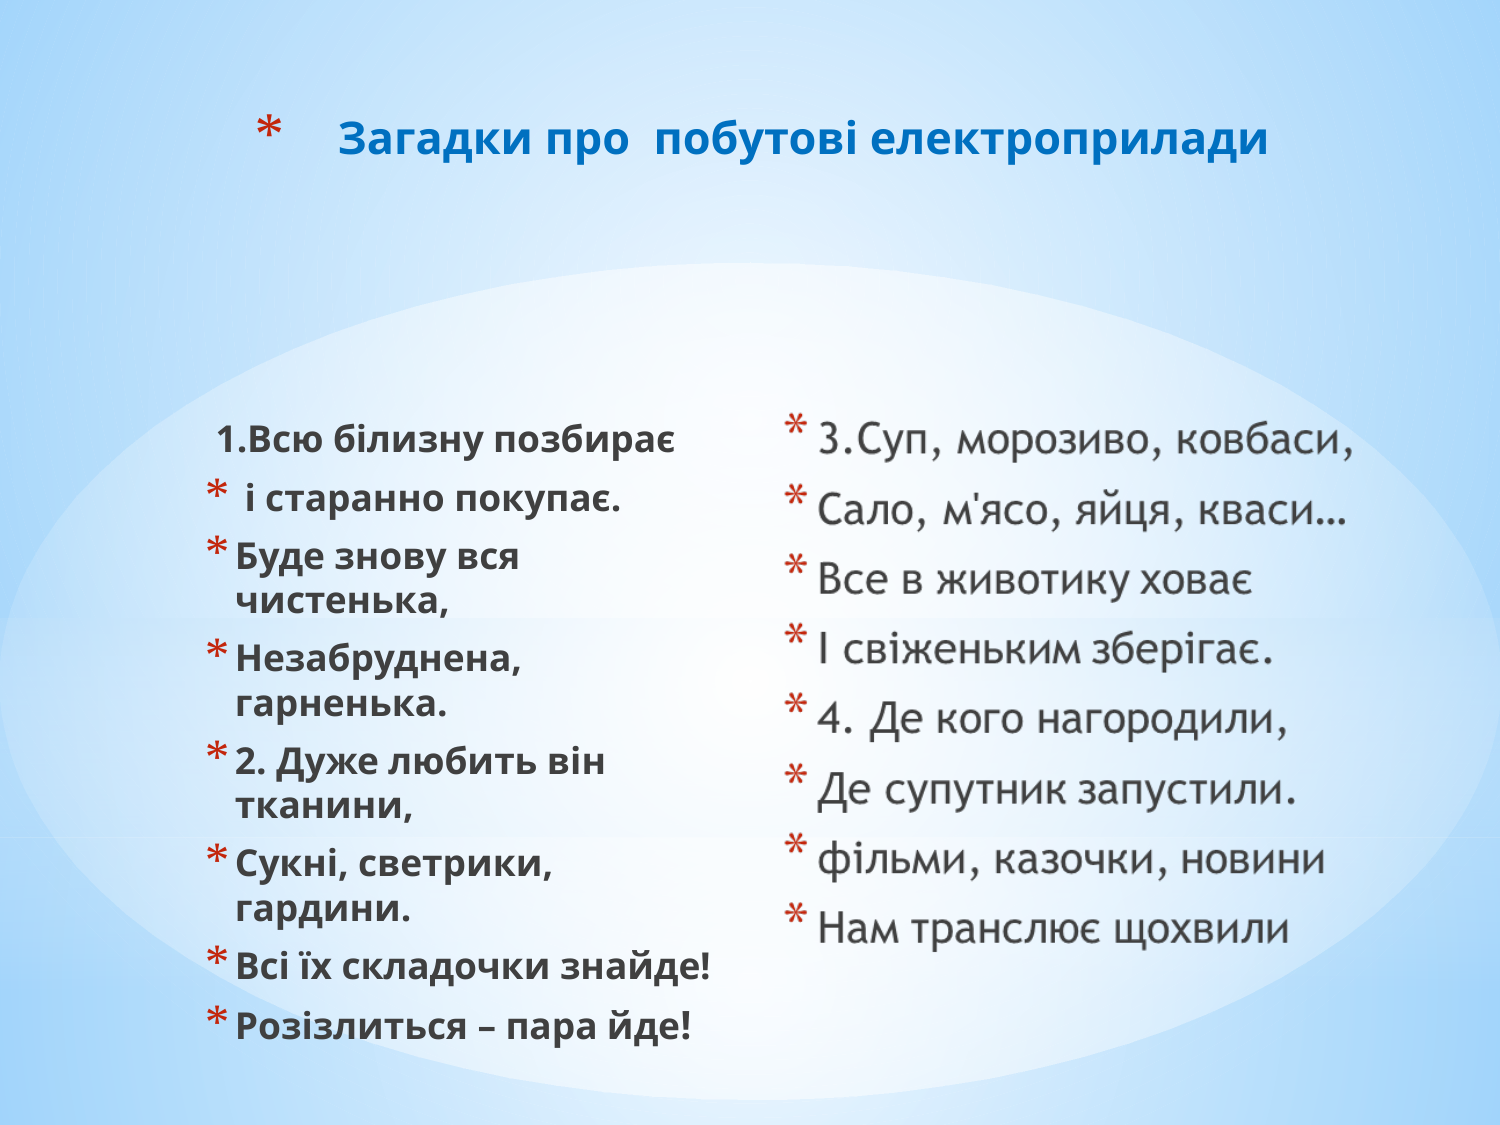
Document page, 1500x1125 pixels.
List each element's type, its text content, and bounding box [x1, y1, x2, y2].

list 1.Всю білизну позбирає і старанно покупає. Буде знову вся чистенька, Незабруднена, гарненька. 2. Дуже любить він тканини, Сукні, светрики, гардини. Всі їх складочки знайде! Розізлиться – пара йде! [183, 338, 732, 1074]
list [749, 385, 1382, 989]
title Загадки про побутові електроприлади [218, 101, 1363, 173]
